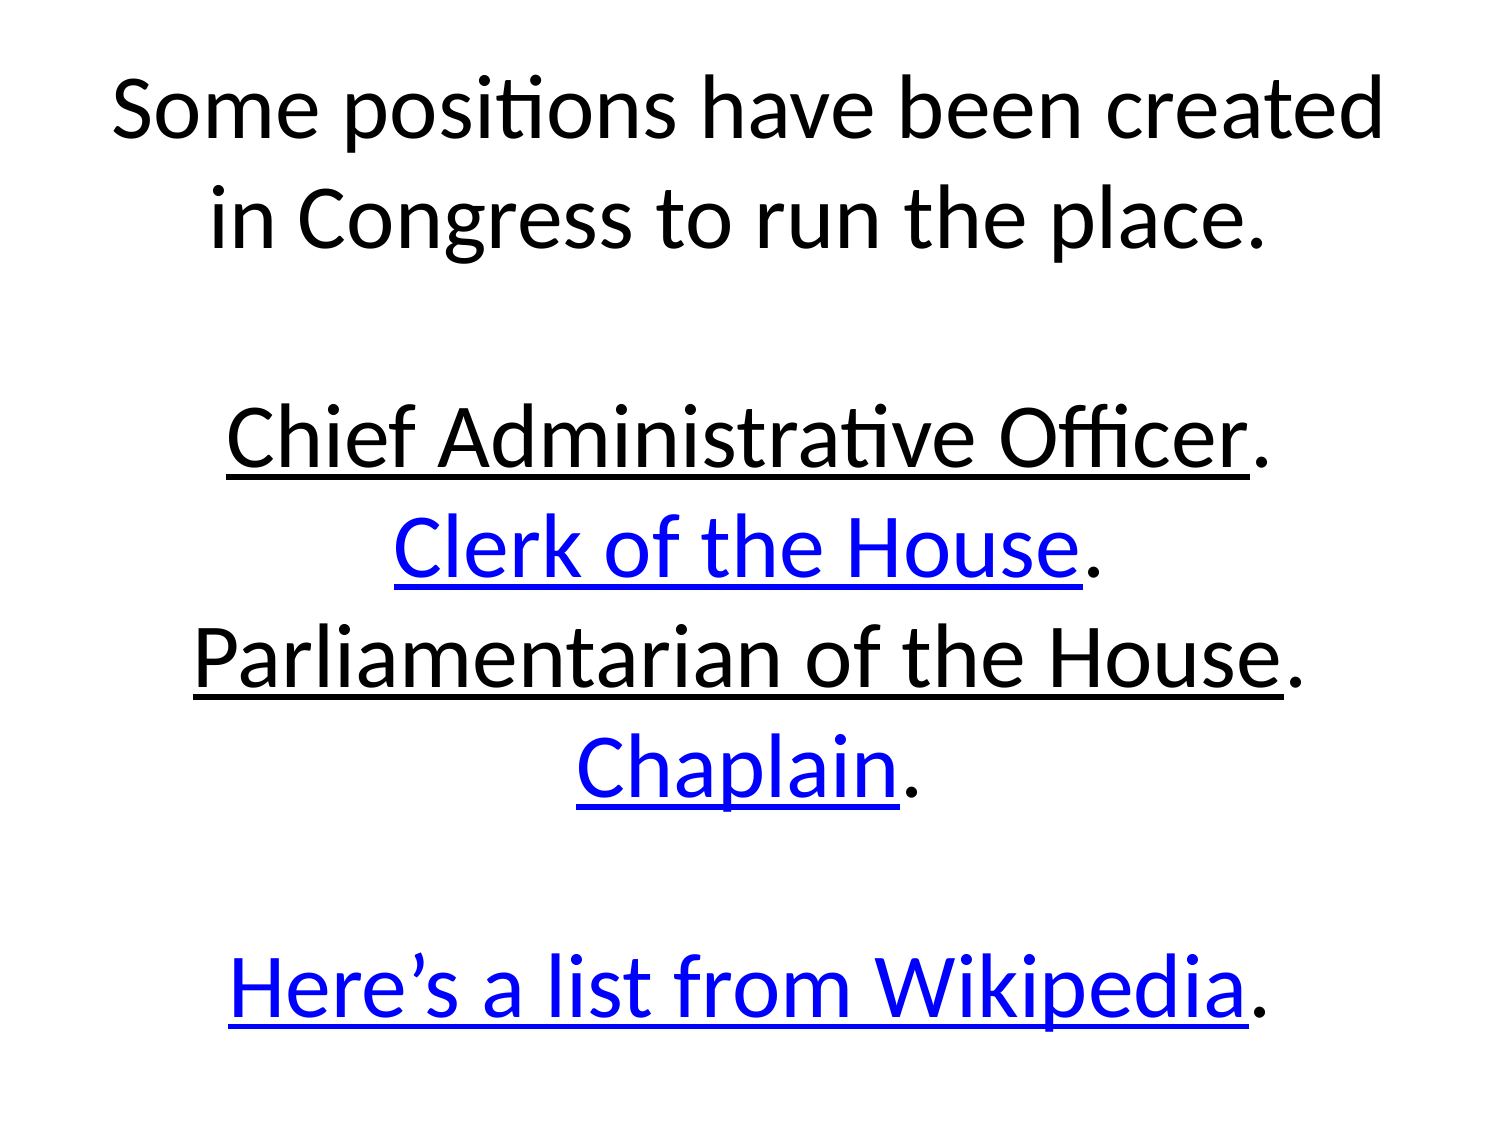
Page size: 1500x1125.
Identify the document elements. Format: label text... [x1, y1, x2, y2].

title Some positions have been created in Congress to run the place. Chief Administrative Officer. Clerk of the House. Parliamentarian of the House. Chaplain. Here’s a list from Wikipedia. [74, 44, 1426, 1038]
